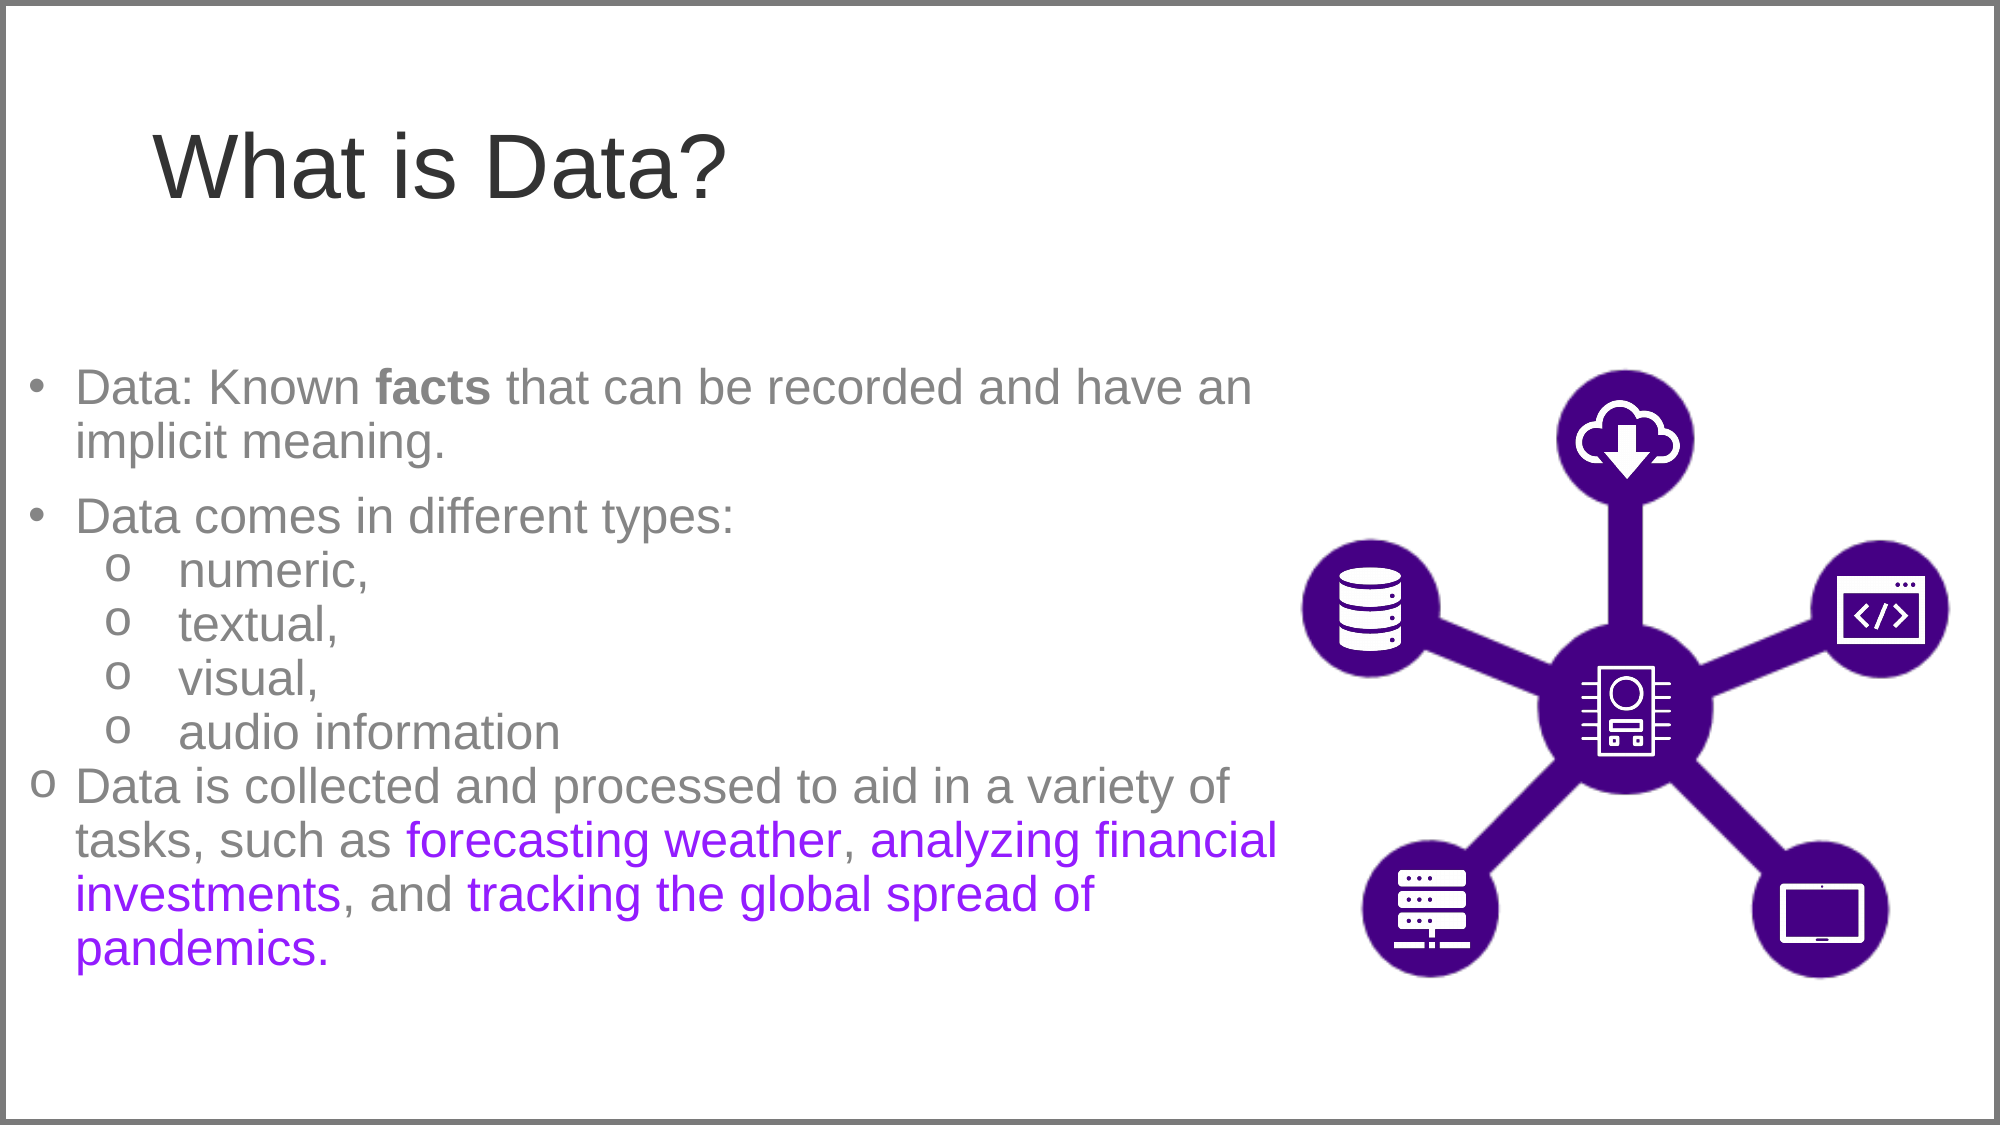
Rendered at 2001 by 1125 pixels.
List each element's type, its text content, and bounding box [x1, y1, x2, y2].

text_box [0, 0, 2000, 1125]
title What is Data? [137, 59, 1863, 278]
text_box Data: Known facts that can be recorded and have an implicit meaning. Data comes in different types: numeric, textual, visual, audio information Data is collected and processed to aid in a variety of tasks, such as forecasting weather, analyzing financial investments, and tracking the global spread of pandemics. [13, 253, 1213, 1064]
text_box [1213, 261, 2000, 1088]
